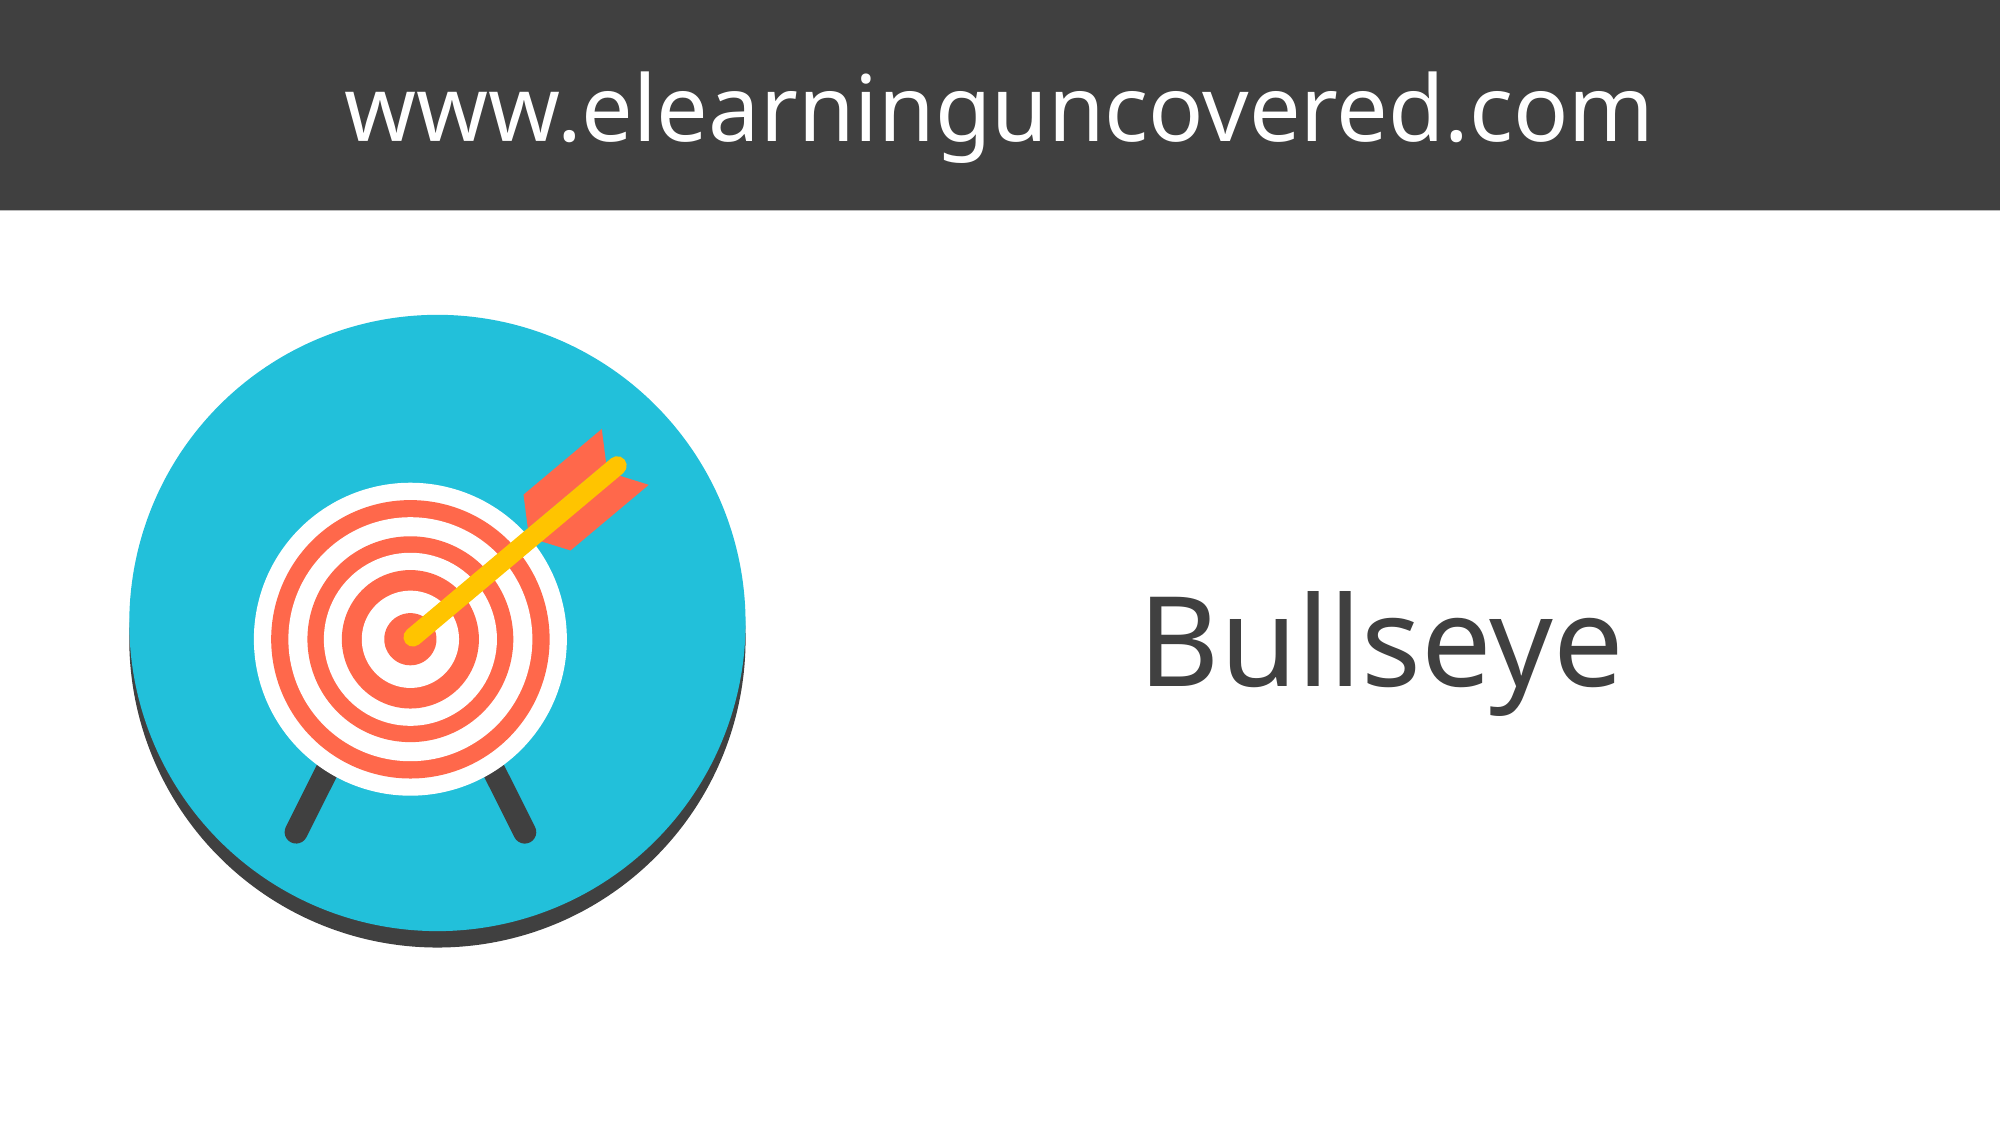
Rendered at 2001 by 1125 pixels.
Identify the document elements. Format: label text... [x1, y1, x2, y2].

text_box Bullseye [833, 554, 1930, 719]
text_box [129, 314, 746, 948]
